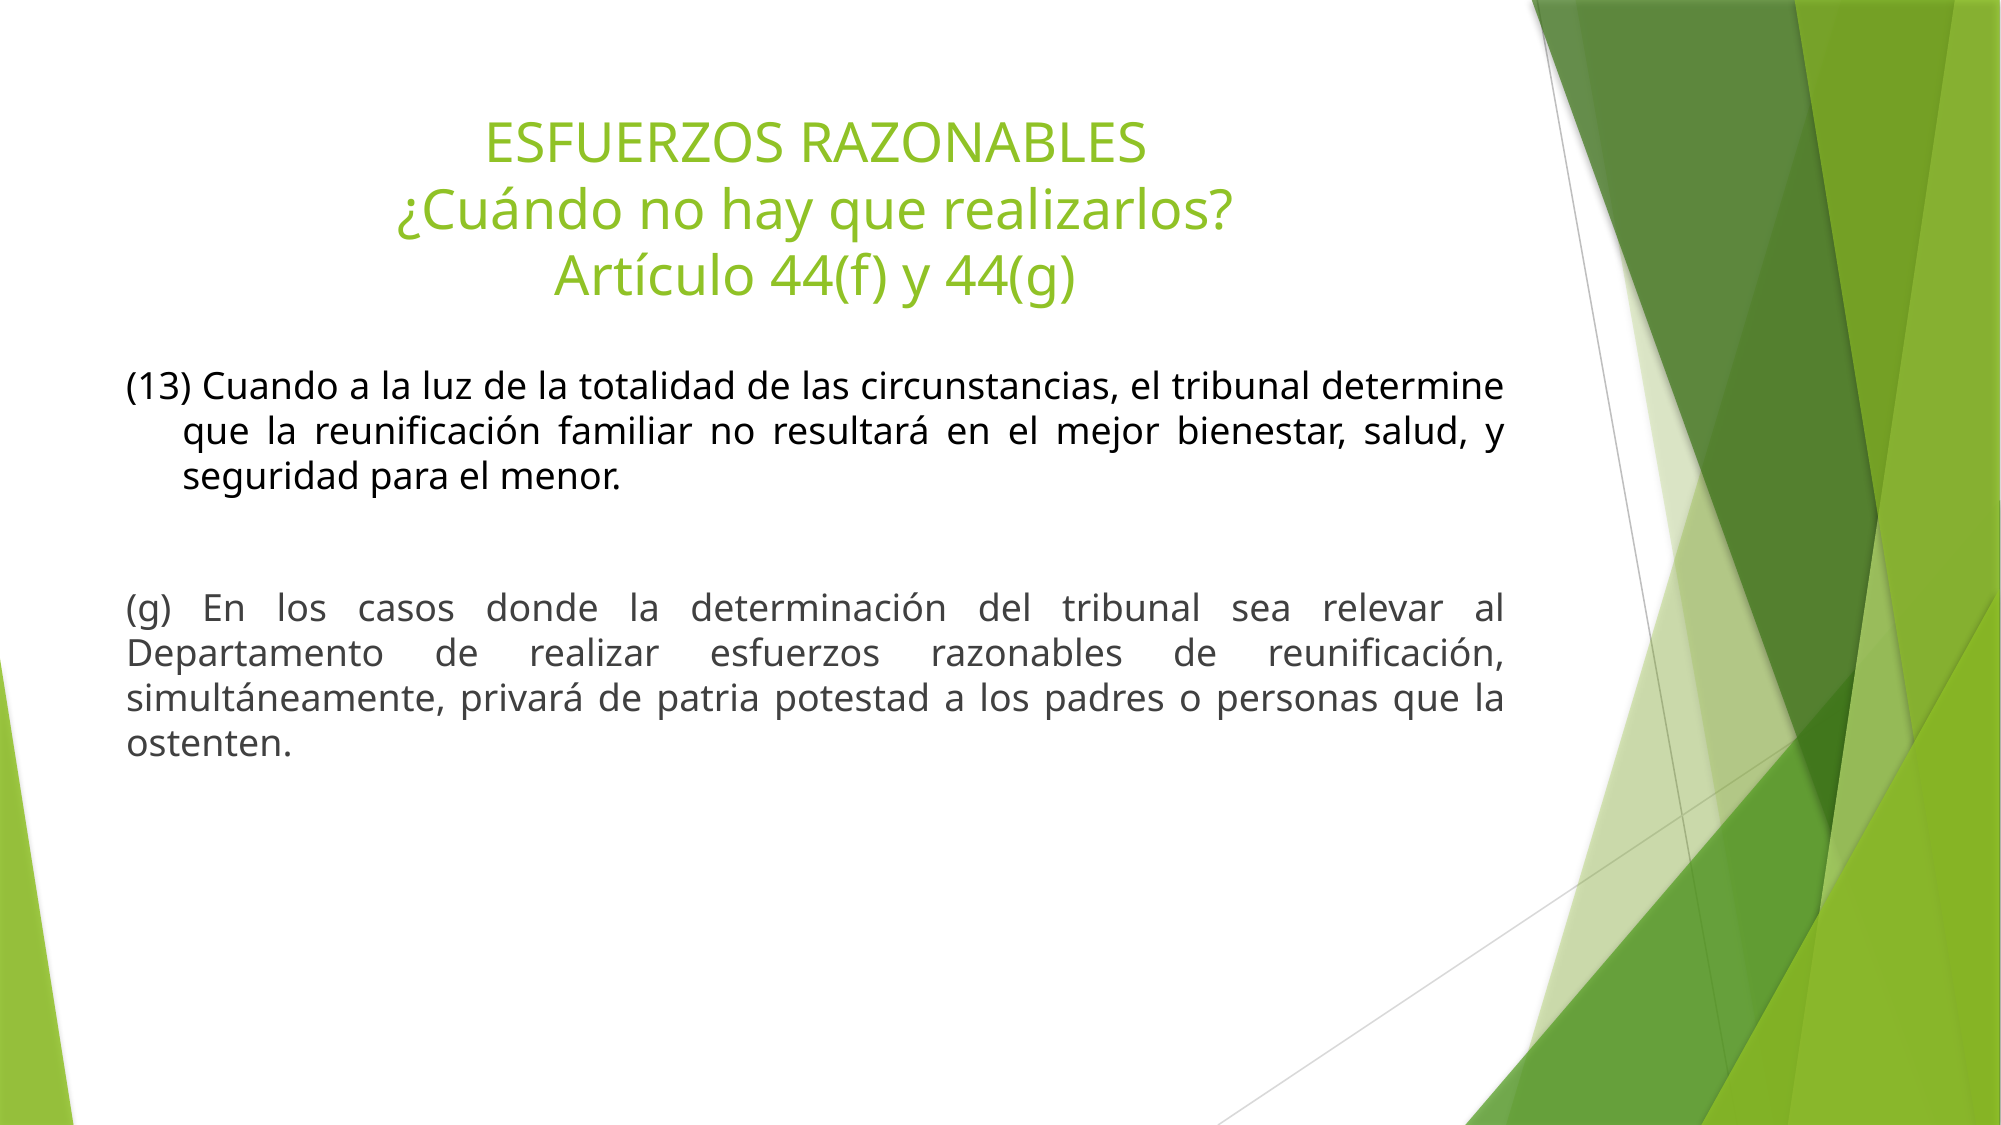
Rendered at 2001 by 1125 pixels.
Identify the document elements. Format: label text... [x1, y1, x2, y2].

list (13) Cuando a la luz de la totalidad de las circunstancias, el tribunal determine que la reunificación familiar no resultará en el mejor bienestar, salud, y seguridad para el menor. (g) En los casos donde la determinación del tribunal sea relevar al Departamento de realizar esfuerzos razonables de reunificación, simultáneamente, privará de patria potestad a los padres o personas que la ostenten. [111, 354, 1522, 992]
title ESFUERZOS RAZONABLES ¿Cuándo no hay que realizarlos? Artículo 44(f) y 44(g) [111, 99, 1522, 317]
